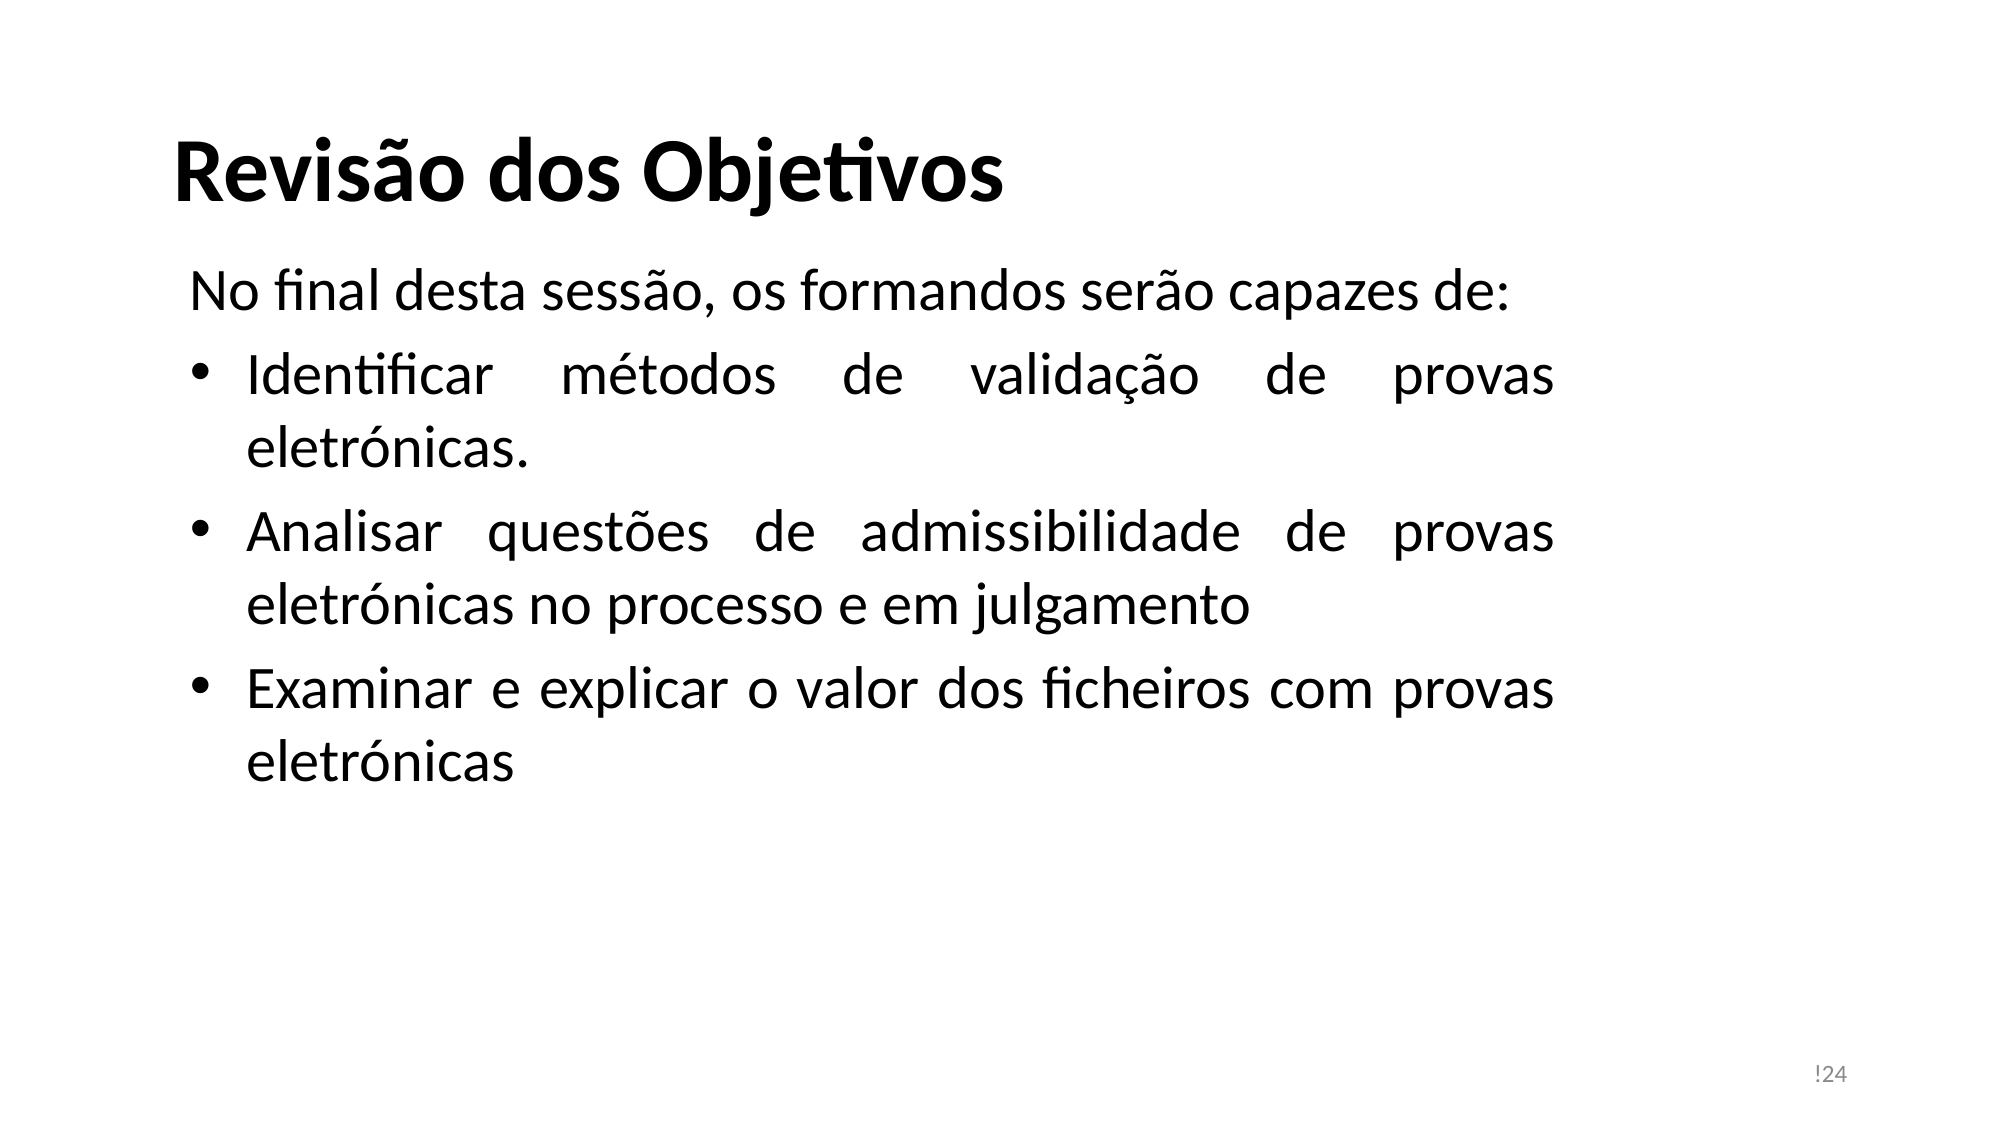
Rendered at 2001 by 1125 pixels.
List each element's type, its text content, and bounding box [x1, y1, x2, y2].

text_box No final desta sessão, os formandos serão capazes de: Identificar métodos de validação de provas eletrónicas. Analisar questões de admissibilidade de provas eletrónicas no processo e em julgamento Examinar e explicar o valor dos ficheiros com provas eletrónicas [174, 242, 1572, 1036]
title Revisão dos Objetivos [158, 108, 1509, 236]
slide_number !24 [1412, 1042, 1863, 1103]
